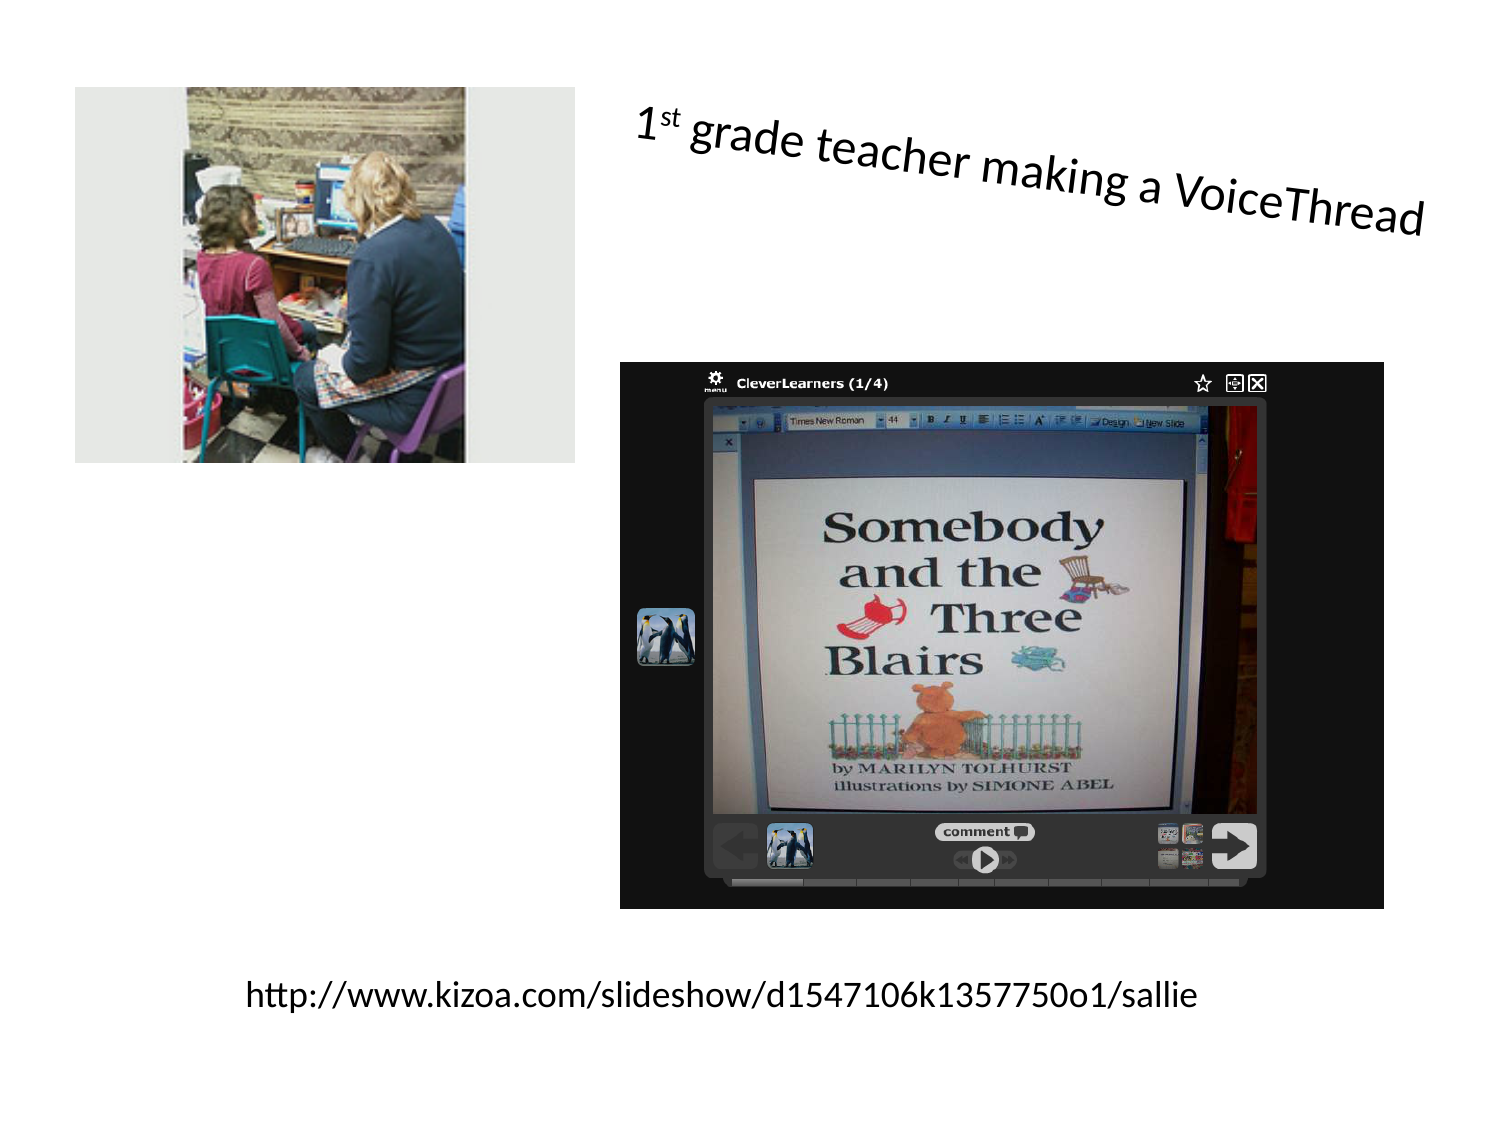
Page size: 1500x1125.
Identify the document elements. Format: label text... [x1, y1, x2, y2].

text_box http://www.kizoa.com/slideshow/d1547106k1357750o1/sallie [230, 962, 1214, 1023]
picture [620, 362, 1384, 909]
picture [74, 87, 576, 463]
text_box 1st grade teacher making a VoiceThread [615, 78, 1485, 262]
